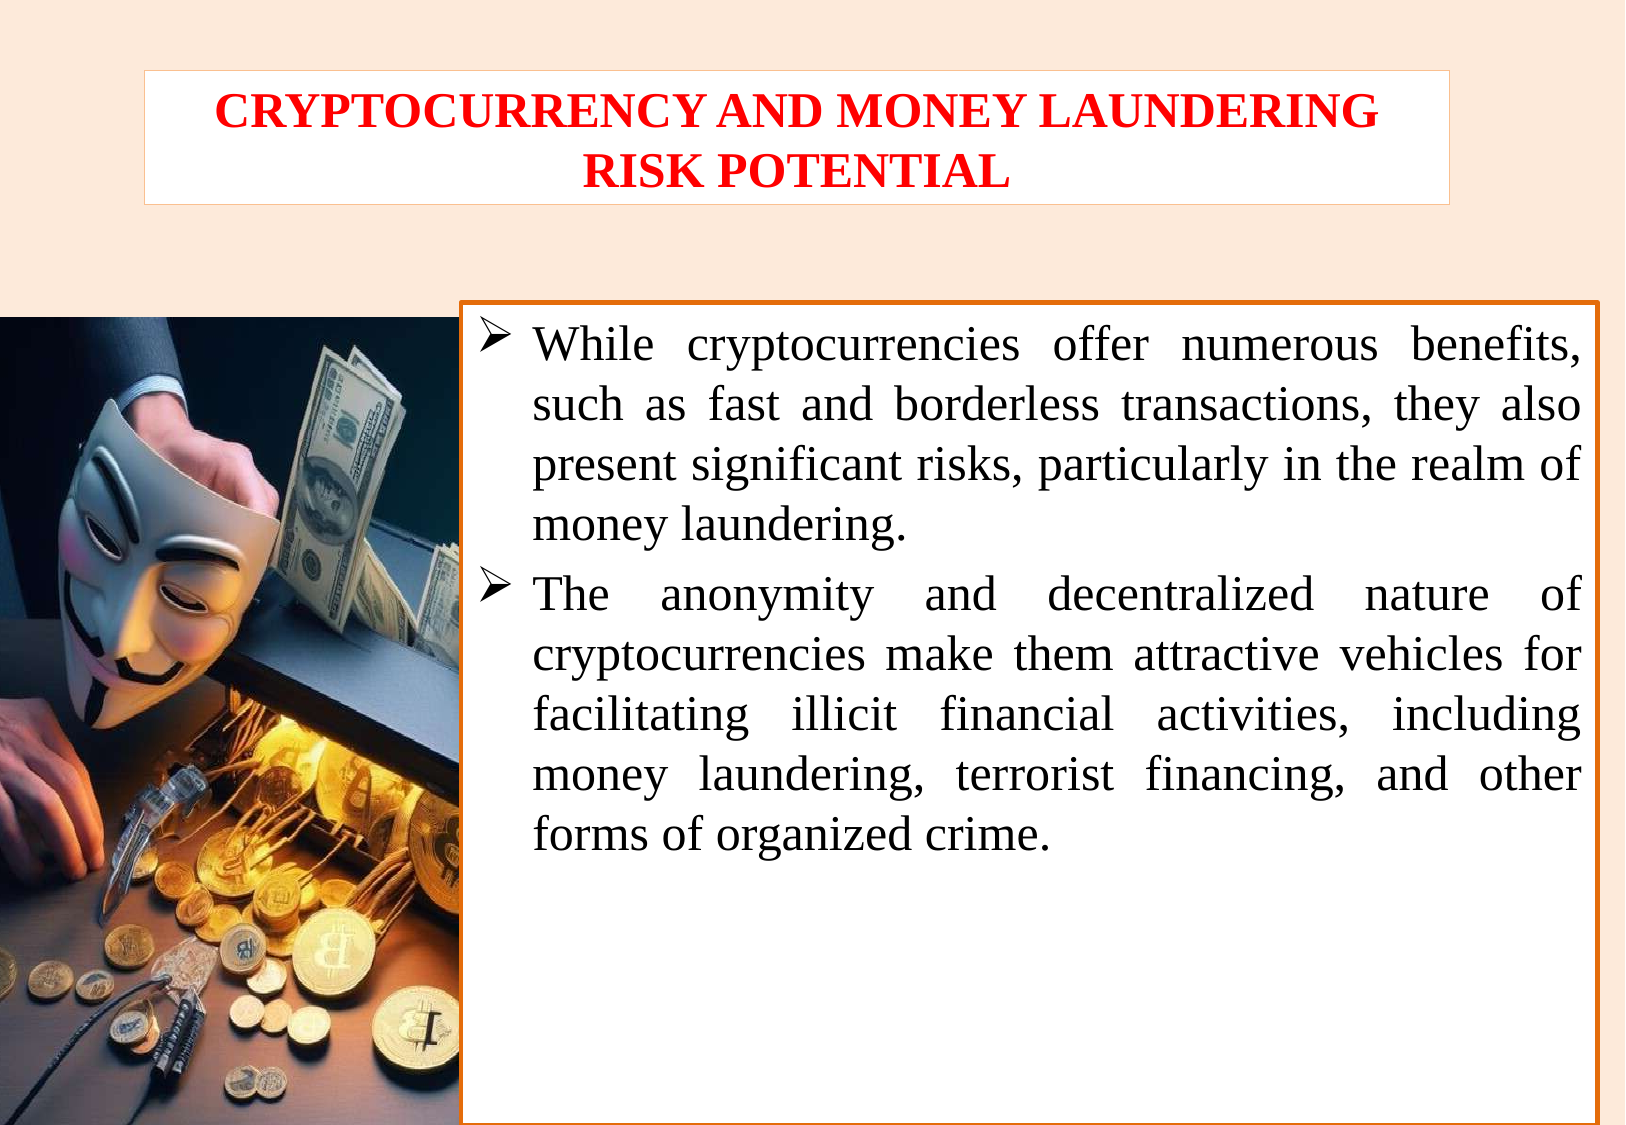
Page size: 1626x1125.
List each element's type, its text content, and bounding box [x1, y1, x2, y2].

text_box CRYPTOCURRENCY AND MONEY LAUNDERING RISK POTENTIAL [144, 70, 1450, 205]
picture [0, 317, 610, 1125]
subtitle While cryptocurrencies offer numerous benefits, such as fast and borderless transactions, they also present significant risks, particularly in the realm of money laundering. The anonymity and decentralized nature of cryptocurrencies make them attractive vehicles for facilitating illicit financial activities, including money laundering, terrorist financing, and other forms of organized crime. [460, 302, 1598, 1125]
